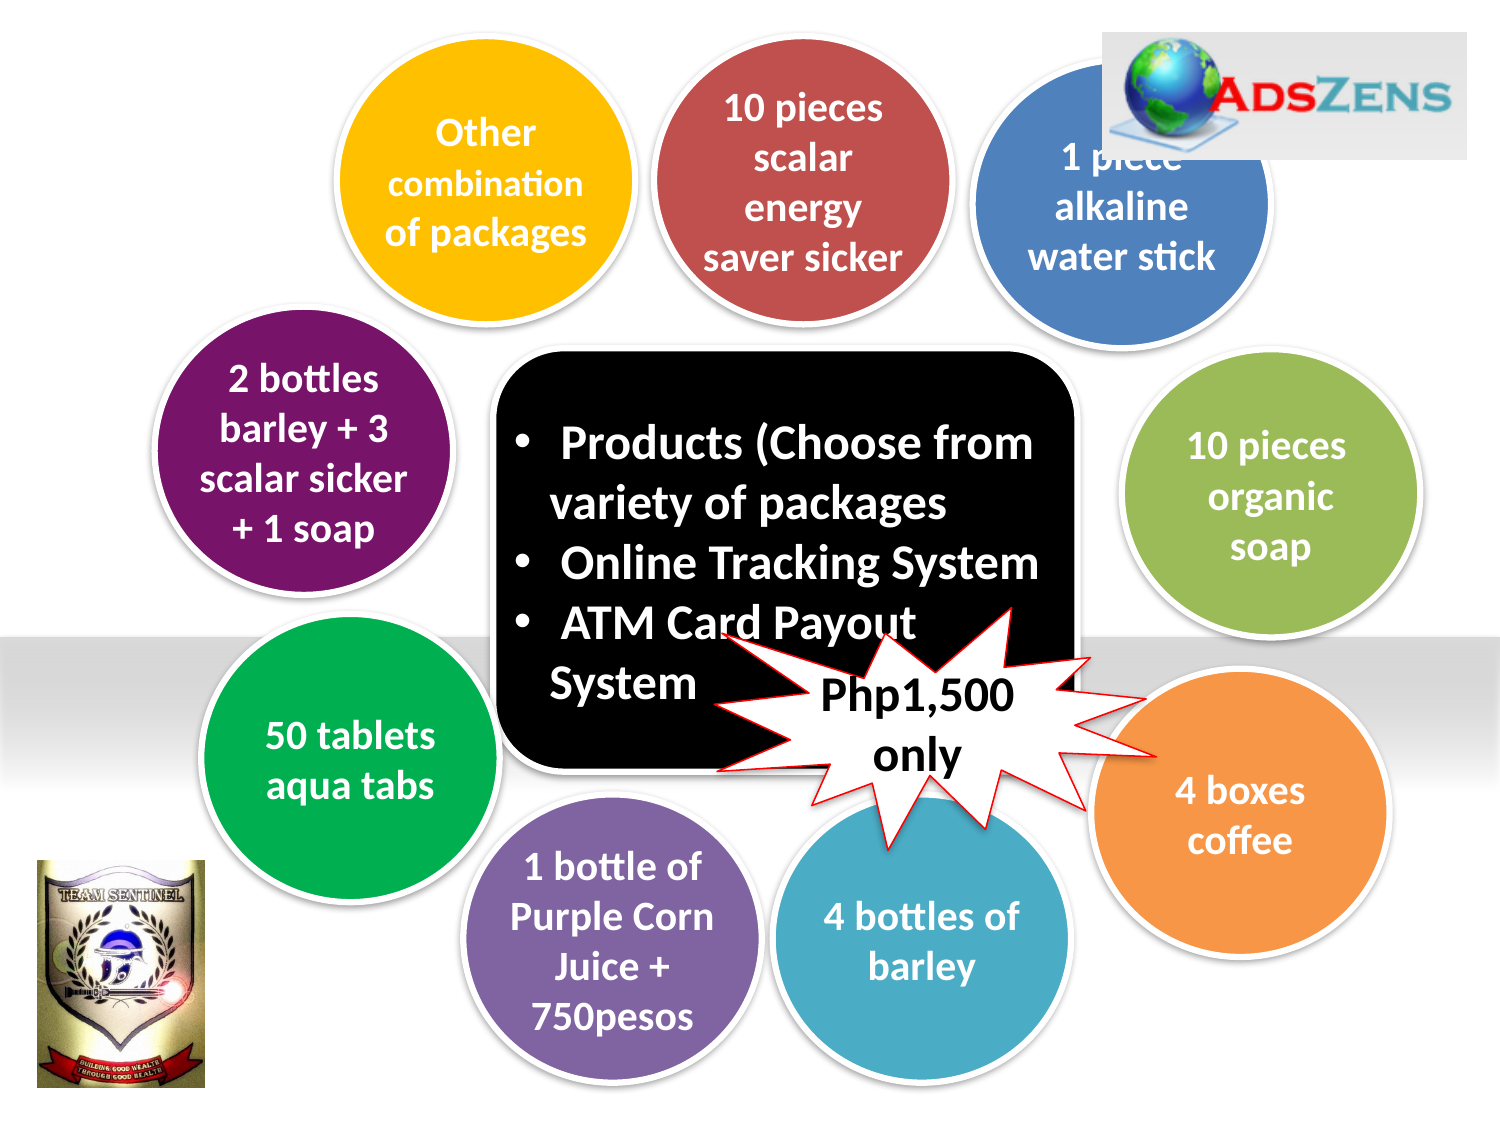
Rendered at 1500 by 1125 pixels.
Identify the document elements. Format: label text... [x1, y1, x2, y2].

text_box Other combination of packages [333, 32, 639, 328]
text_box 10 pieces organic soap [1118, 346, 1424, 641]
picture [37, 860, 205, 1089]
text_box 10 pieces scalar energy saver sicker [650, 32, 956, 328]
picture [1101, 32, 1467, 160]
text_box 2 bottles barley + 3 scalar sicker + 1 soap [151, 303, 457, 599]
text_box 4 bottles of barley [769, 791, 1075, 1086]
text_box [997, 637, 1500, 1029]
text_box Products (Choose from variety of packages Online Tracking System ATM Card Payout System [490, 345, 1081, 775]
text_box 50 tablets aqua tabs [198, 610, 503, 906]
text_box 1 bottle of Purple Corn Juice + 750pesos [460, 791, 765, 1086]
text_box 4 boxes coffee [1088, 665, 1393, 961]
text_box 1 piece alkaline water stick [969, 58, 1275, 352]
text_box [0, 637, 868, 1029]
text_box Php1,500 only [713, 606, 1158, 852]
